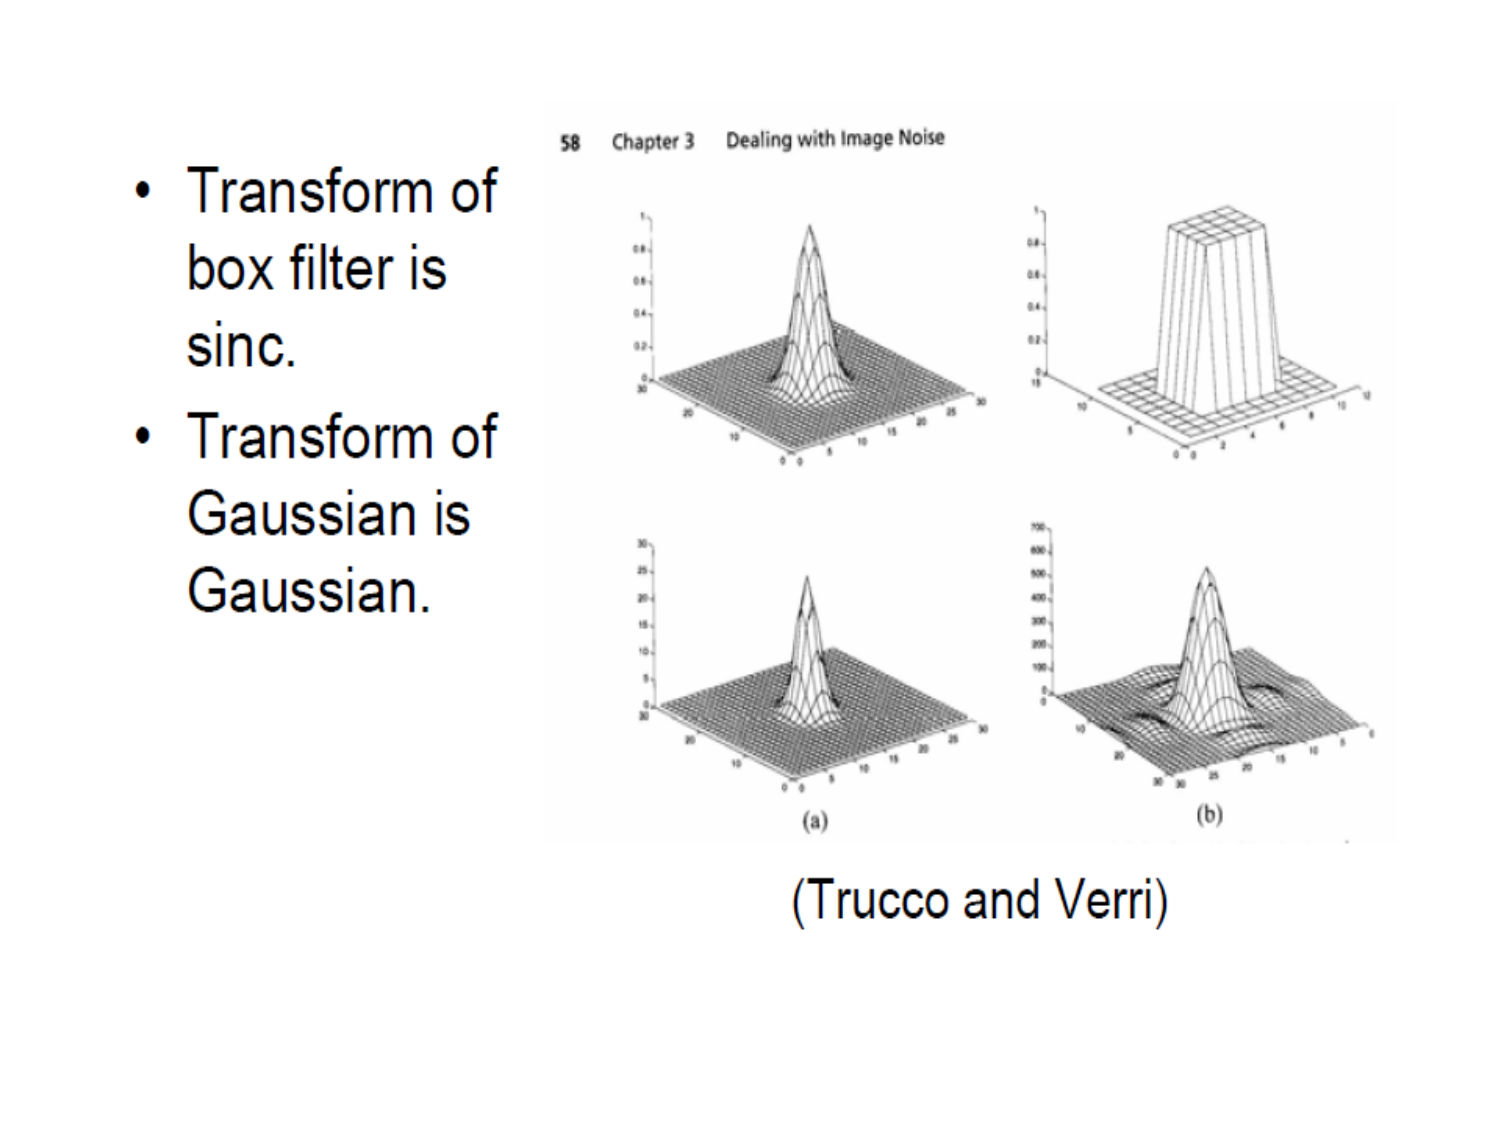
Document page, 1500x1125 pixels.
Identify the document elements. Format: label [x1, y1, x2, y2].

picture [102, 99, 1398, 951]
